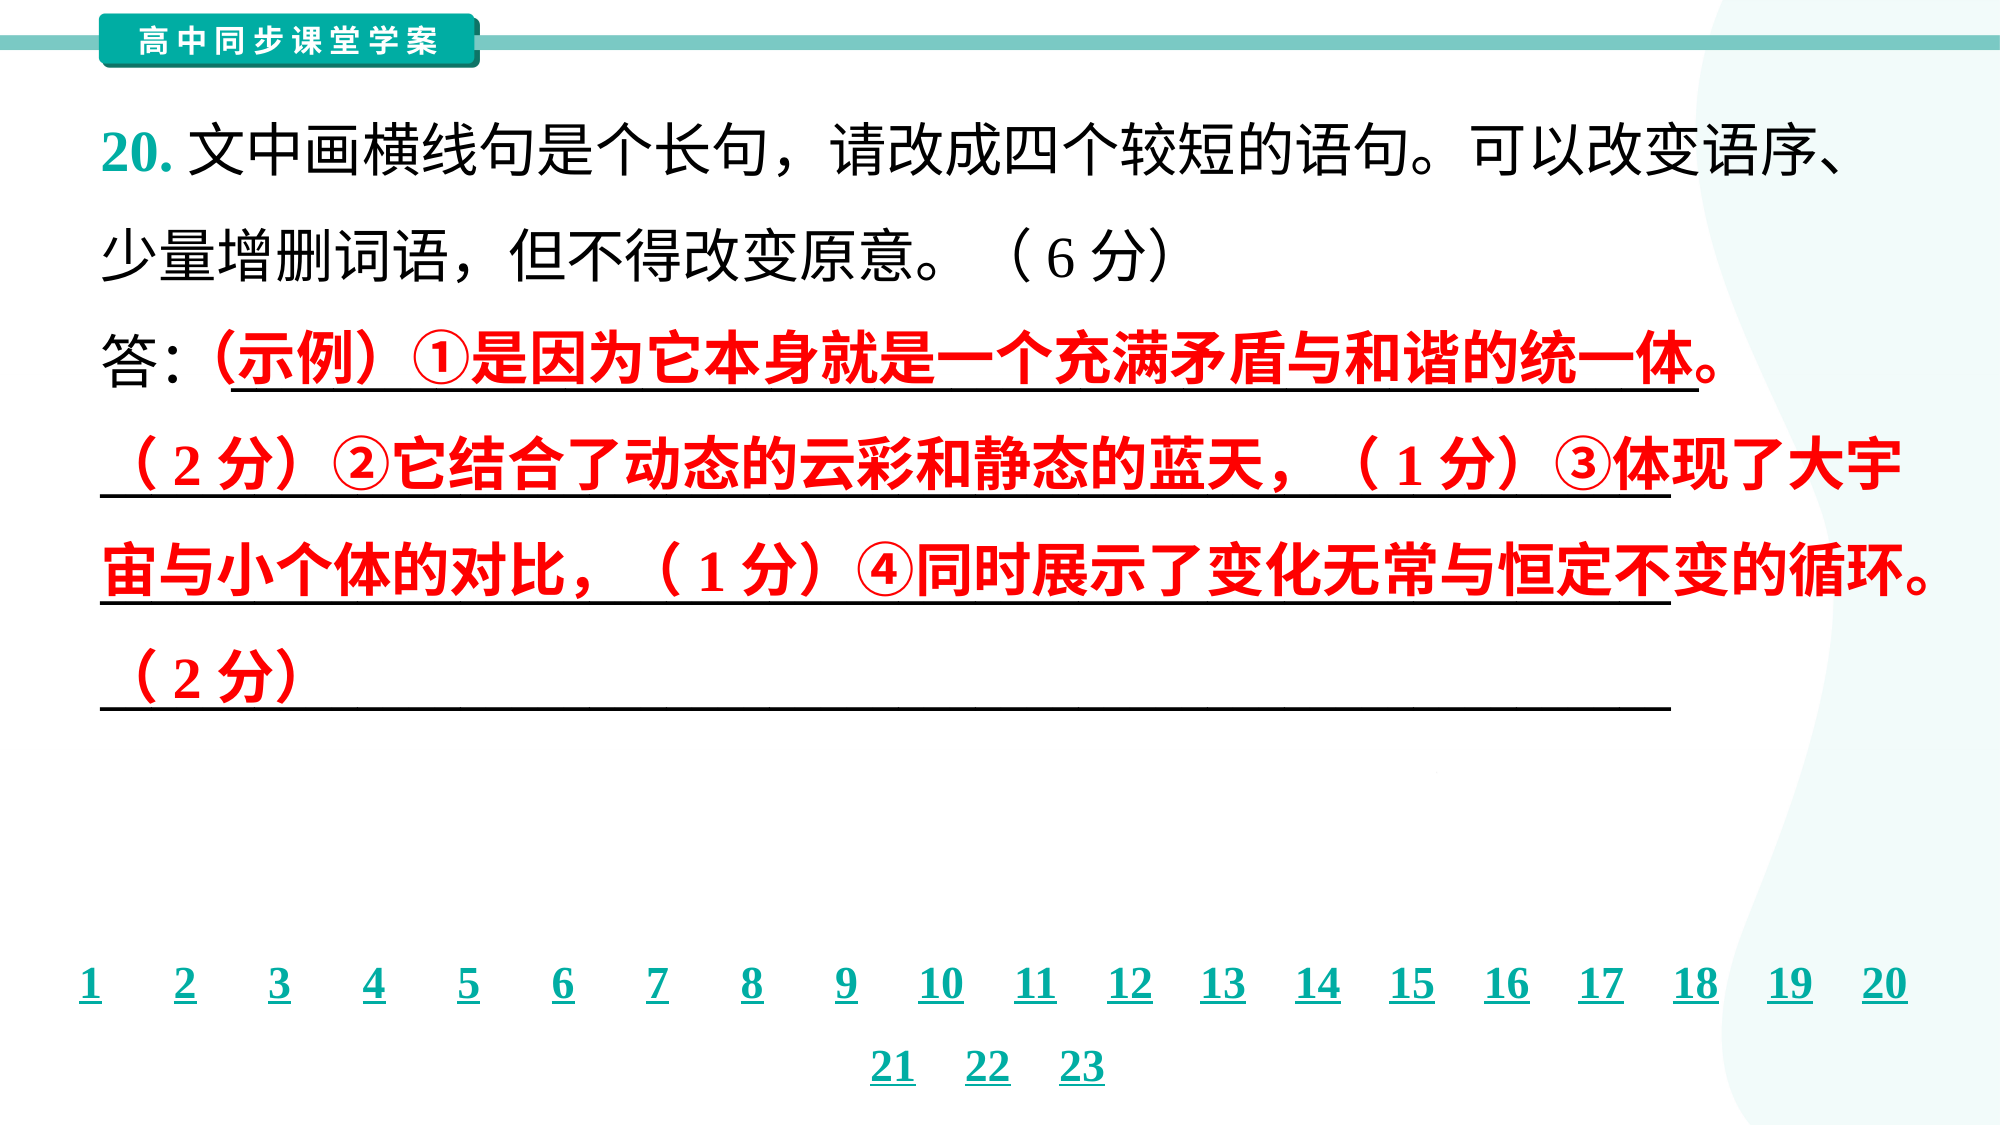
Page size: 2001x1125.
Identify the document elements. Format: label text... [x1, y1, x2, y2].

text_box 20.文中画横线句是个长句，请改成四个较短的语句。可以改变语序、 少量增删词语，但不得改变原意。（6分） 答：_________________________________________________________ _____________________________________________________________ _____________________________________________________________ _____________________________________________________________ [100, 76, 1899, 284]
picture [0, 0, 2000, 1125]
text_box （示例）①是因为它本身就是一个充满矛盾与和谐的统一体。 （2分）②它结合了动态的云彩和静态的蓝天，（1分）③体现了大宇 宙与小个体的对比，（1分）④同时展示了变化无常与恒定不变的循环。 （2分） [100, 284, 1899, 710]
text_box 20.文中画横线句是个长句，请改成四个较短的语句。可以改变语序、 少量增删词语，但不得改变原意。（6分） 答：_________________________________________________________ _____________________________________________________________ _____________________________________________________________ _____________________________________________________________ [100, 710, 1899, 715]
